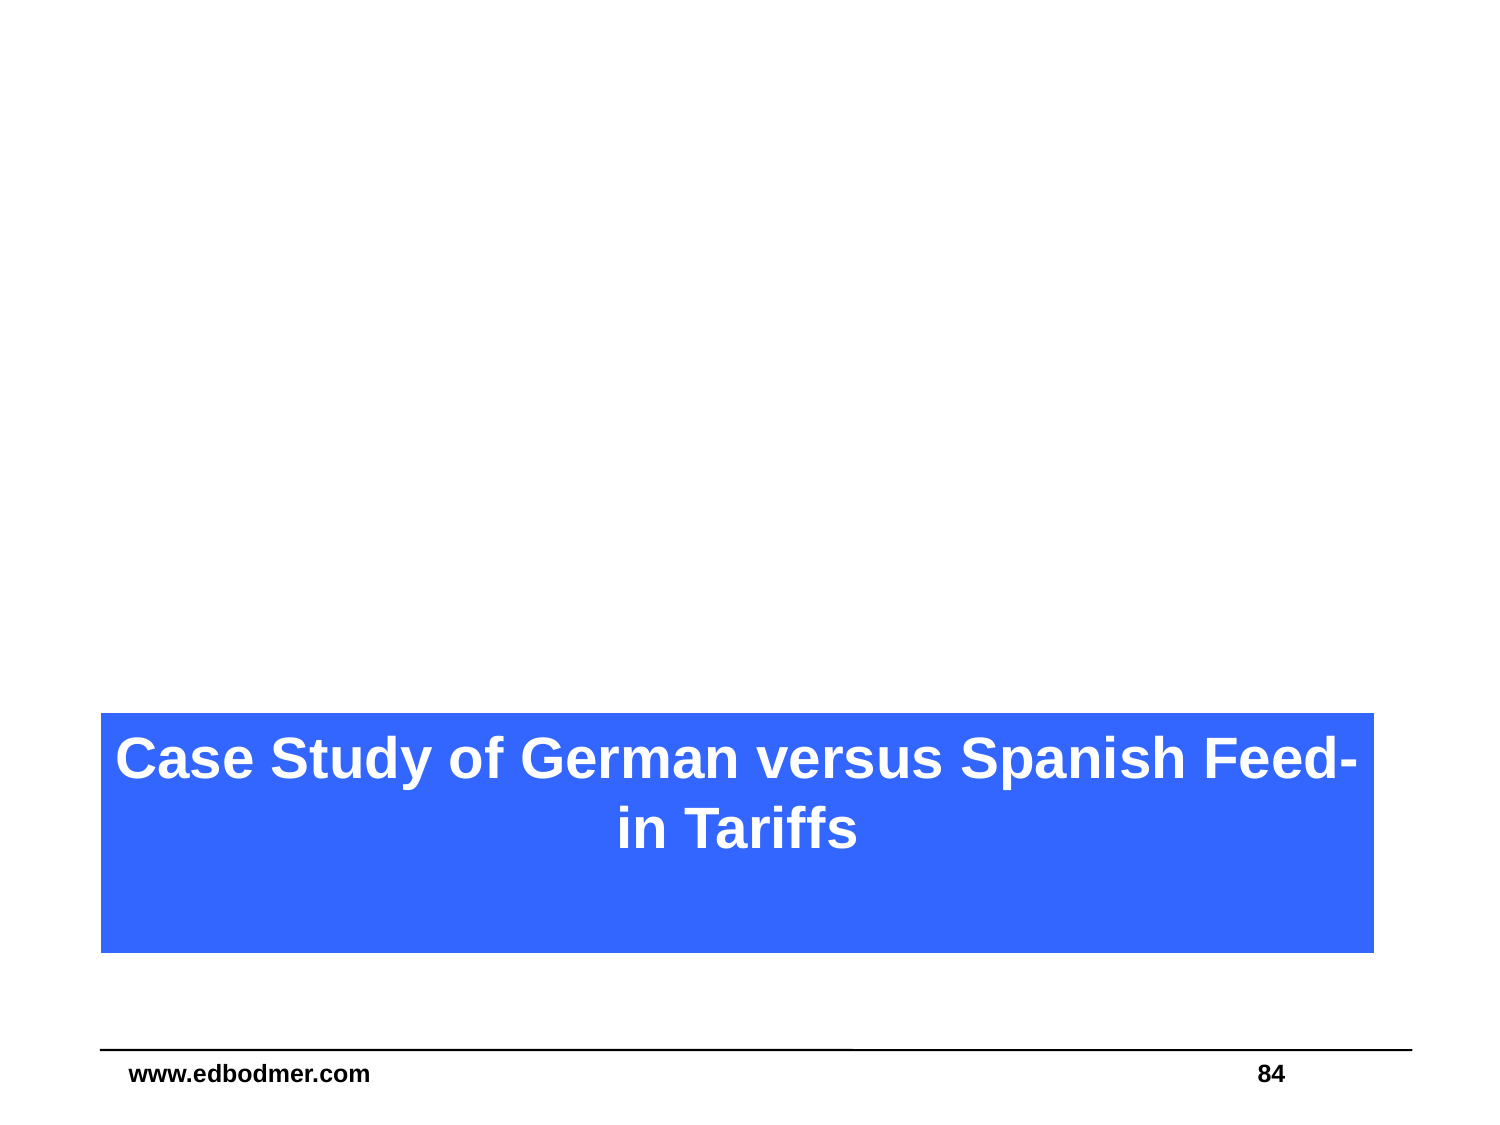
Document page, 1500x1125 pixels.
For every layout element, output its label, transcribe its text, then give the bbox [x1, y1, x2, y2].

title Case Study of German versus Spanish Feed-in Tariffs [99, 712, 1376, 954]
